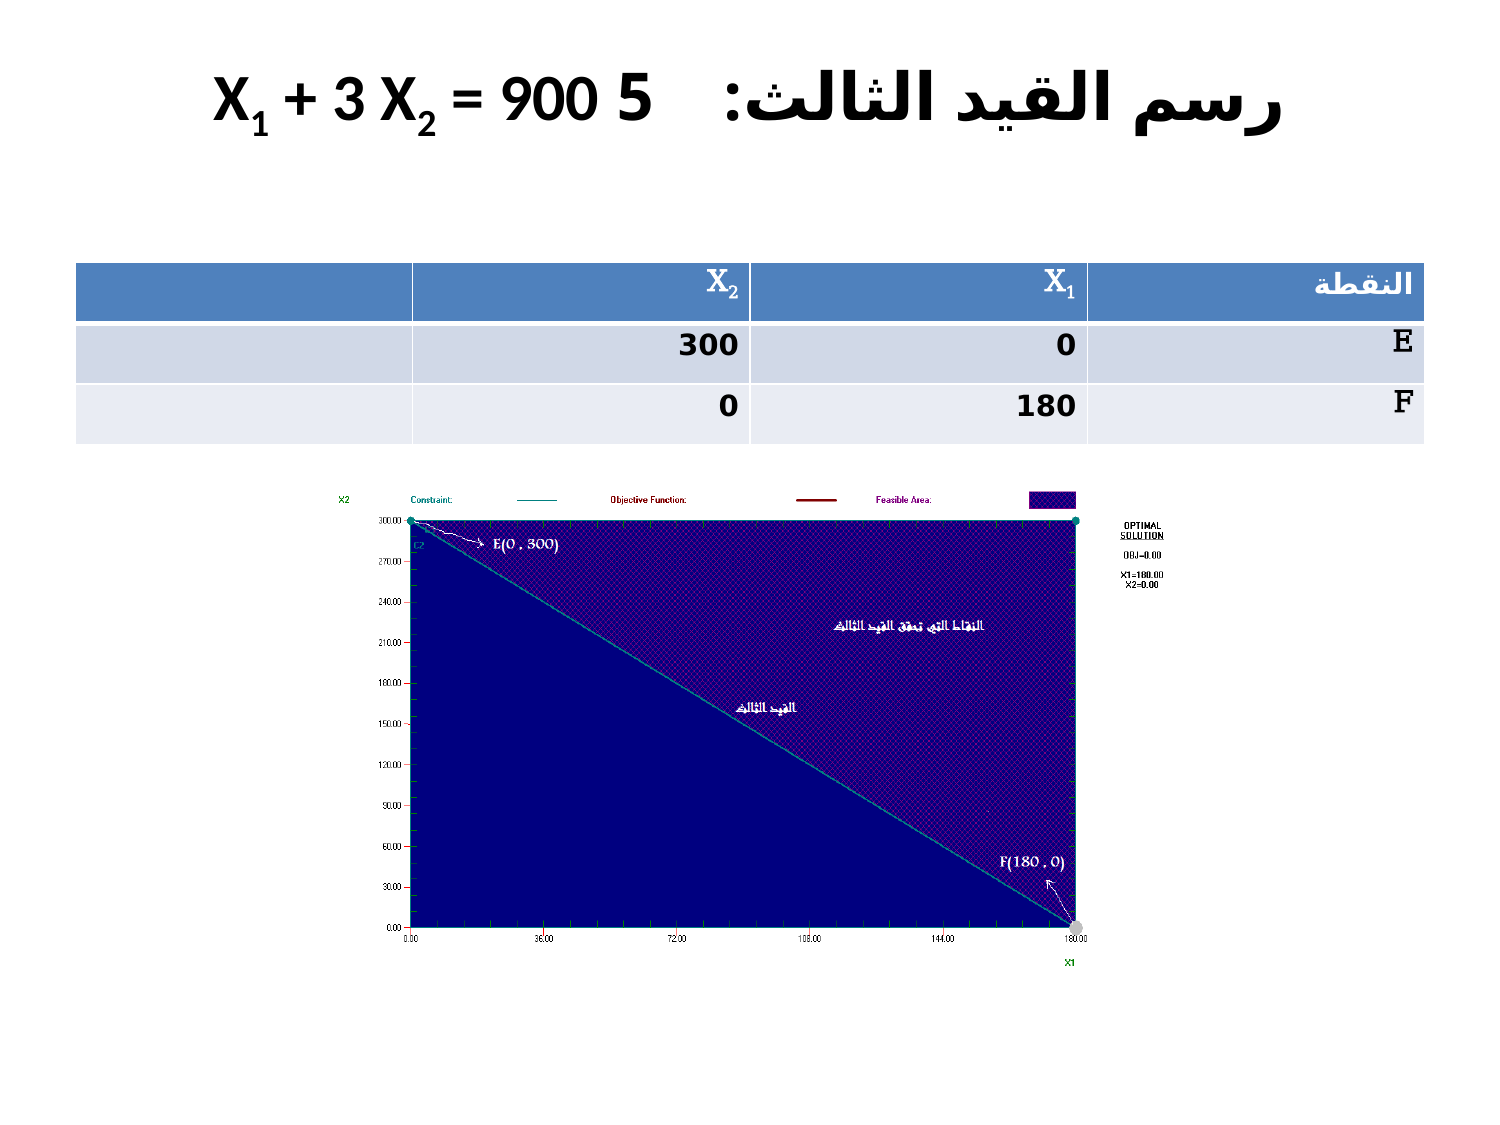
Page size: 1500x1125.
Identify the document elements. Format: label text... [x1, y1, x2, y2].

table_cell 0 [751, 326, 1087, 383]
table_header النقطة [1088, 263, 1424, 321]
table_header [76, 263, 412, 321]
table_cell E [1088, 326, 1424, 383]
table_cell [76, 326, 412, 383]
table_cell 300 [413, 326, 749, 383]
table_cell [76, 385, 412, 444]
table_header X1 [751, 263, 1087, 321]
title رسم القيد الثالث: 5 X1 + 3 X2 = 900 [75, 45, 1425, 233]
table_header X2 [413, 263, 749, 321]
picture [277, 479, 1221, 1063]
table_cell F [1088, 385, 1424, 444]
table_cell 180 [751, 385, 1087, 444]
table_cell 0 [413, 385, 749, 444]
